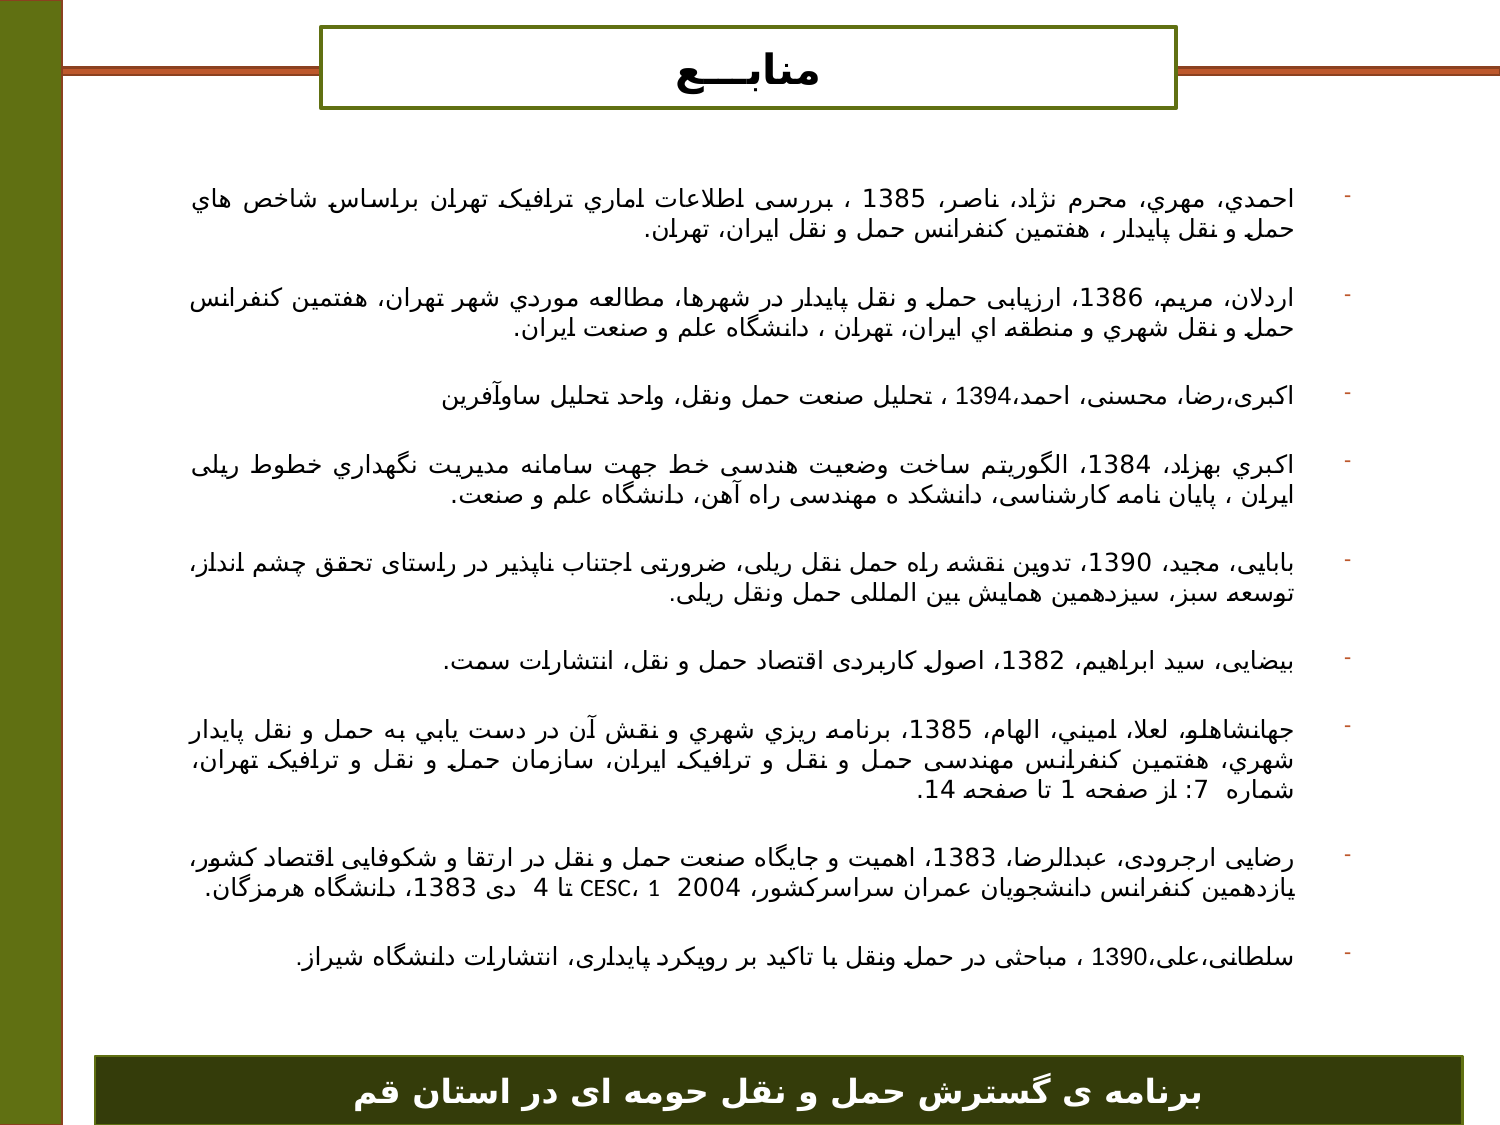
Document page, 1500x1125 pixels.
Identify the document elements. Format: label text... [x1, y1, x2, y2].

text_box برنامه ی گسترش حمل و نقل حومه ای در استان قم [94, 1055, 1464, 1125]
text_box [63, 66, 320, 76]
text_box [1177, 66, 1500, 76]
text_box [0, 0, 63, 1125]
text_box منابـــع [320, 26, 1177, 109]
subtitle احمدي، مهري، محرم نژاد، ناصر، 1385 ، بررسی اطلاعات اماري ترافیک تهران براساس شاخص هاي حمل و نقل پایدار ، هفتمین کنفرانس حمل و نقل ایران، تهران. اردلان، مریم، 1386، ارزیابی حمل و نقل پایدار در شهرها، مطالعه موردي شهر تهران، هفتمین کنفرانس حمل و نقل شهري و منطقه اي ایران، تهران ، دانشگاه علم و صنعت ایران. اكبری،رضا، محسنی، احمد،1394 ، تحلیل صنعت حمل ونقل، واحد تحلیل ساوآفرین اکبري بهزاد، 1384، الگوریتم ساخت وضعیت هندسی خط جهت سامانه مدیریت نگهداري خطوط ریلی ایران ، پایان نامه کارشناسی، دانشکد ه مهندسی راه آهن، دانشگاه علم و صنعت. بابایی، مجید، 1390، تدوین نقشه راه حمل نقل ریلی، ضرورتی اجتناب ناپذیر در راستای تحقق چشم انداز، توسعه سبز، سیزدهمین همایش بین المللی حمل ونقل ریلی. بیضایی، سید ابراهیم، 1382، اصول کاربردی اقتصاد حمل و نقل، انتشارات سمت. جهانشاهلو، لعلا، اميني، الهام، 1385، برنامه ريزي شهري و نقش آن در دست يابي به حمل و نقل پايدار شهري، هفتمین کنفرانس مهندسی حمل و نقل و ترافیک ایران، سازمان حمل و نقل و ترافیک تهران، شماره 7: از صفحه 1 تا صفحه 14. رضایی ارجرودی، عبدالرضا، 1383، اهمیت و جایگاه صنعت حمل و نقل در ارتقا و شکوفایی اقتصاد کشور، یازدهمین کنفرانس دانشجویان عمران سراسرکشور، 2004 CESC، 1 تا 4 دی 1383، دانشگاه هرمزگان. سلطانی،علی،1390 ، مباحثی در حمل ونقل با تاكید بر رویکرد پایداری، انتشارات دانشگاه شیراز. [173, 175, 1367, 797]
